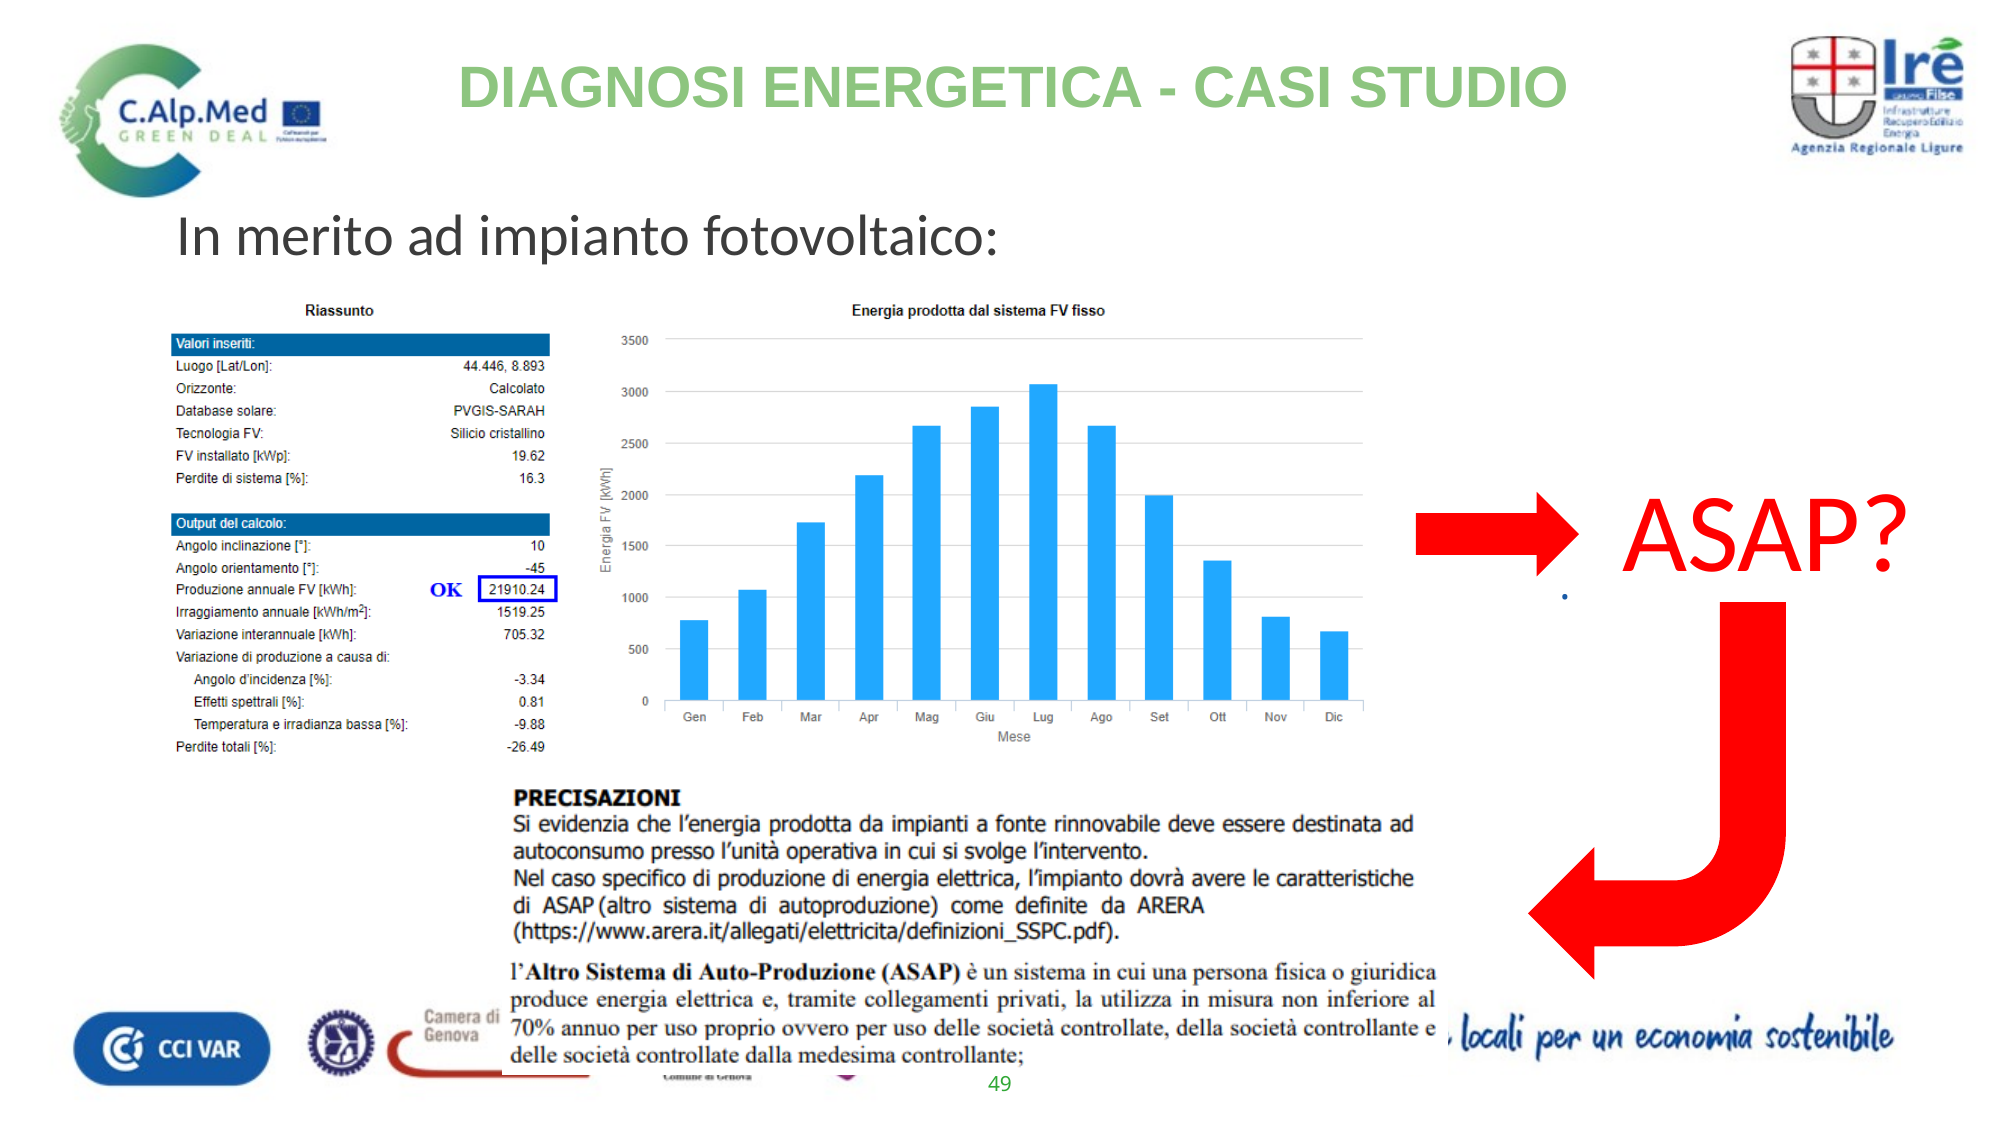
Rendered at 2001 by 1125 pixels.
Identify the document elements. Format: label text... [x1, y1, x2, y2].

slide_number 49 [958, 1075, 1042, 1106]
text_box . [1373, 549, 1944, 617]
text_box [1416, 494, 1578, 574]
text_box ASAP? [1575, 451, 1960, 602]
text_box In merito ad impianto fotovoltaico: [161, 189, 1839, 275]
list Diagnosi energetica - Casi studio [356, 33, 1672, 149]
picture [0, 0, 2001, 1125]
text_box [1529, 603, 1785, 978]
